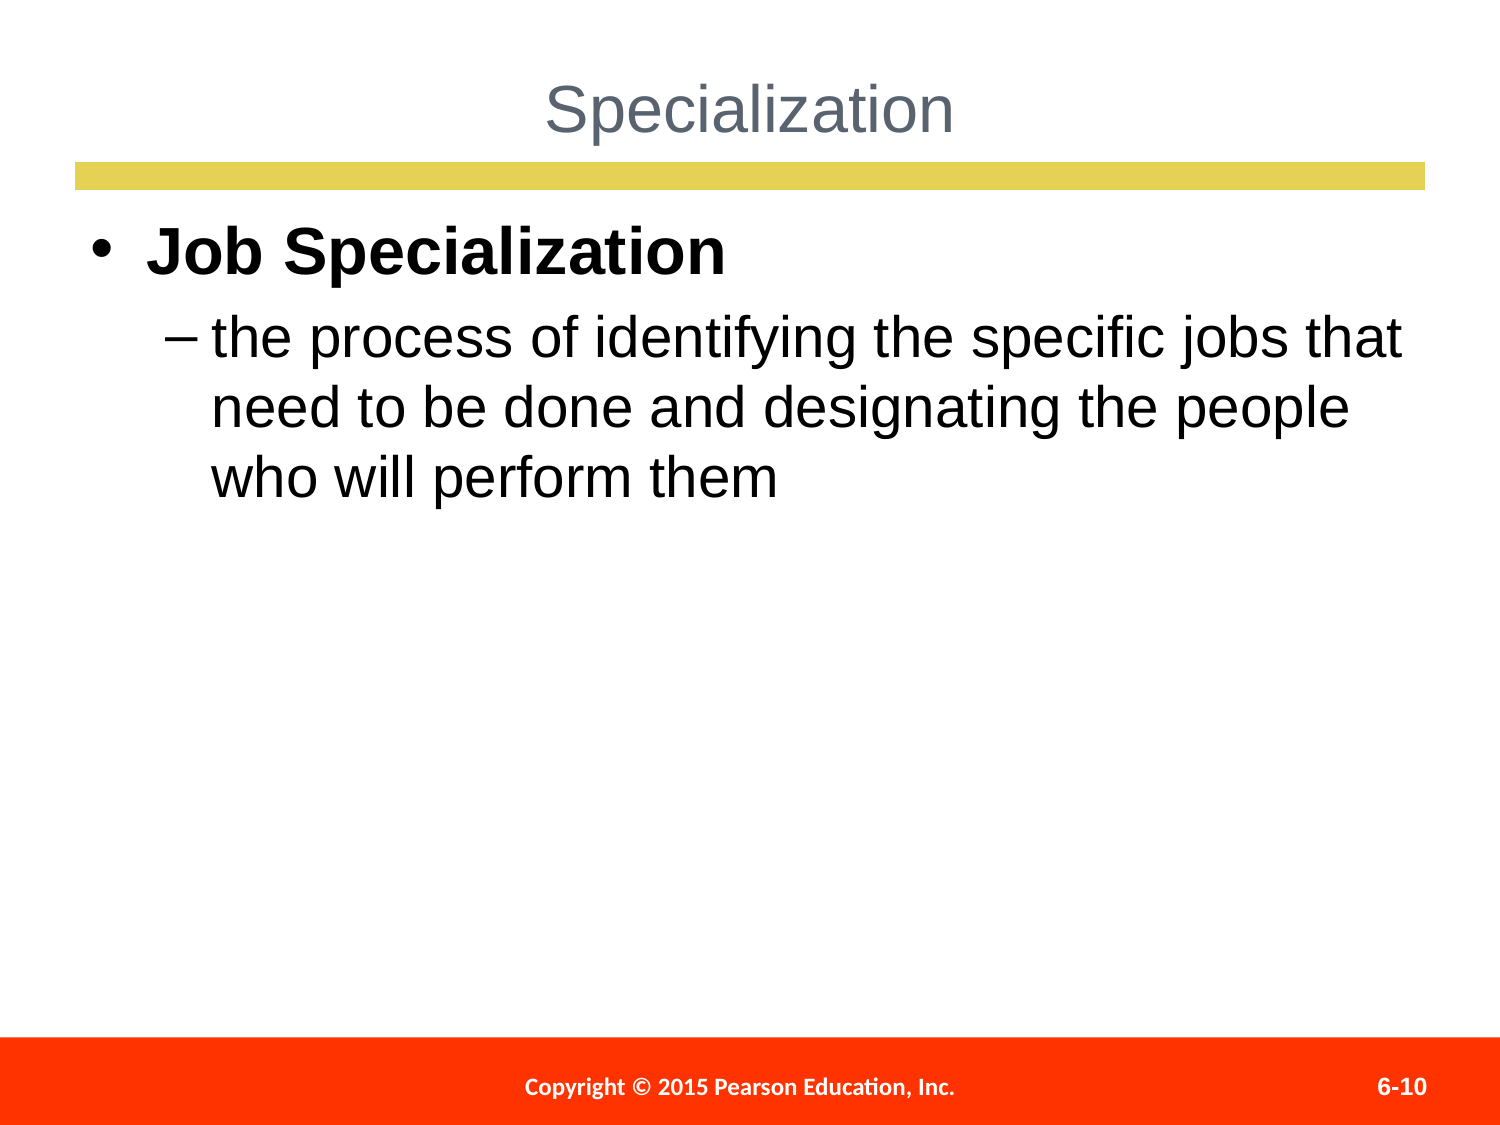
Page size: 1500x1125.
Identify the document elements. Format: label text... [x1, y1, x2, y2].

list Job Specialization the process of identifying the specific jobs that need to be done and designating the people who will perform them [74, 199, 1426, 1006]
title Specialization [74, 12, 1426, 199]
